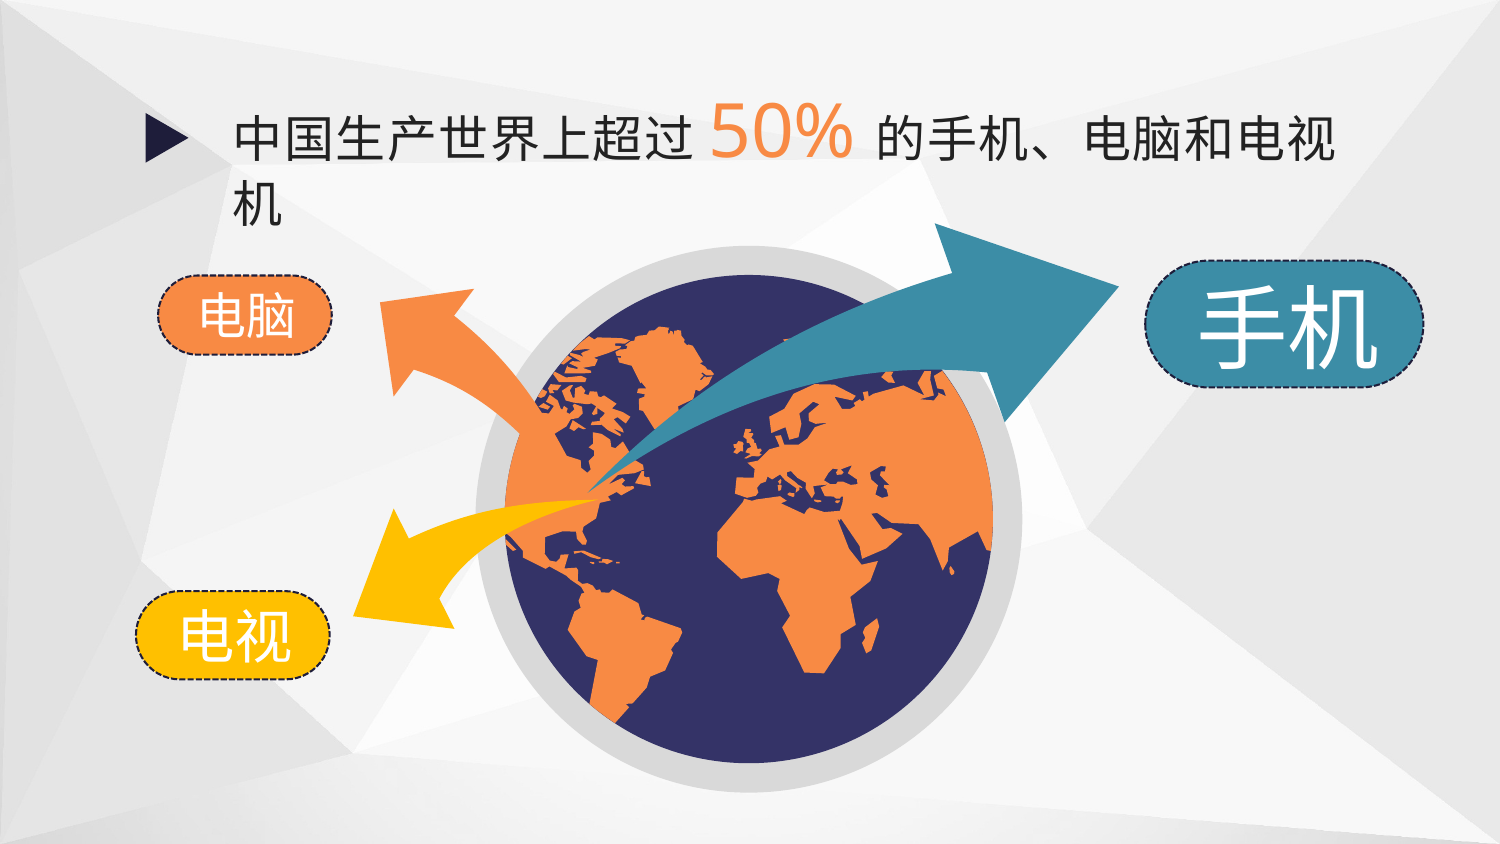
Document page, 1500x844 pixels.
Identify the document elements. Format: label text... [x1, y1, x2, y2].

text_box [817, 370, 945, 408]
text_box [535, 392, 553, 413]
text_box [475, 414, 519, 513]
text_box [135, 590, 331, 680]
text_box [537, 384, 631, 437]
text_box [157, 274, 333, 356]
text_box [504, 432, 683, 724]
text_box [516, 245, 898, 401]
text_box 中国生产世界上超过50%的手机、电脑和电视机 [218, 74, 1352, 240]
text_box [505, 535, 597, 704]
text_box [542, 351, 654, 472]
text_box [716, 370, 993, 674]
text_box [145, 112, 189, 163]
text_box [477, 370, 1023, 793]
text_box [353, 499, 598, 629]
picture [0, 0, 1500, 844]
text_box [379, 288, 573, 481]
text_box [553, 371, 587, 383]
text_box [545, 386, 991, 764]
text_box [1144, 260, 1424, 391]
text_box [568, 274, 863, 397]
text_box [587, 223, 1119, 494]
text_box [561, 326, 715, 429]
